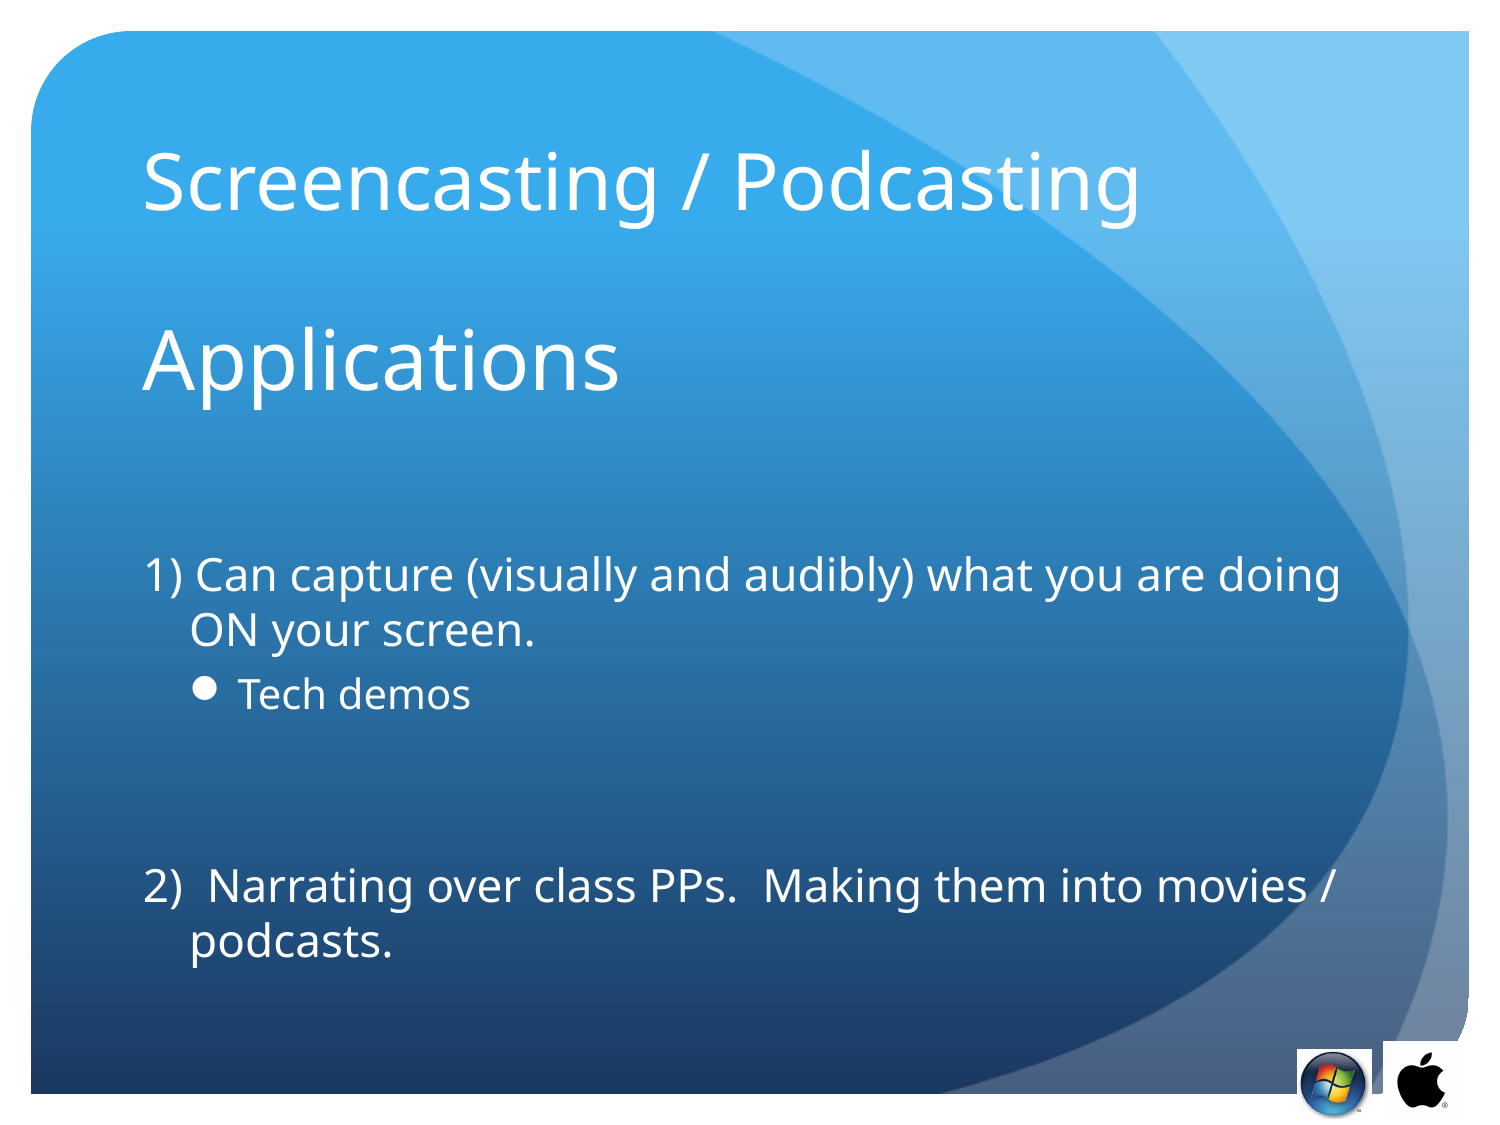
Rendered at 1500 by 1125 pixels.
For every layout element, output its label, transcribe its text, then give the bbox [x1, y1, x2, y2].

title Screencasting / Podcasting [127, 62, 1372, 234]
list Applications 1) Can capture (visually and audibly) what you are doing ON your screen. Tech demos 2) Narrating over class PPs. Making them into movies / podcasts. [127, 299, 1372, 991]
picture [24, 30, 1473, 1120]
